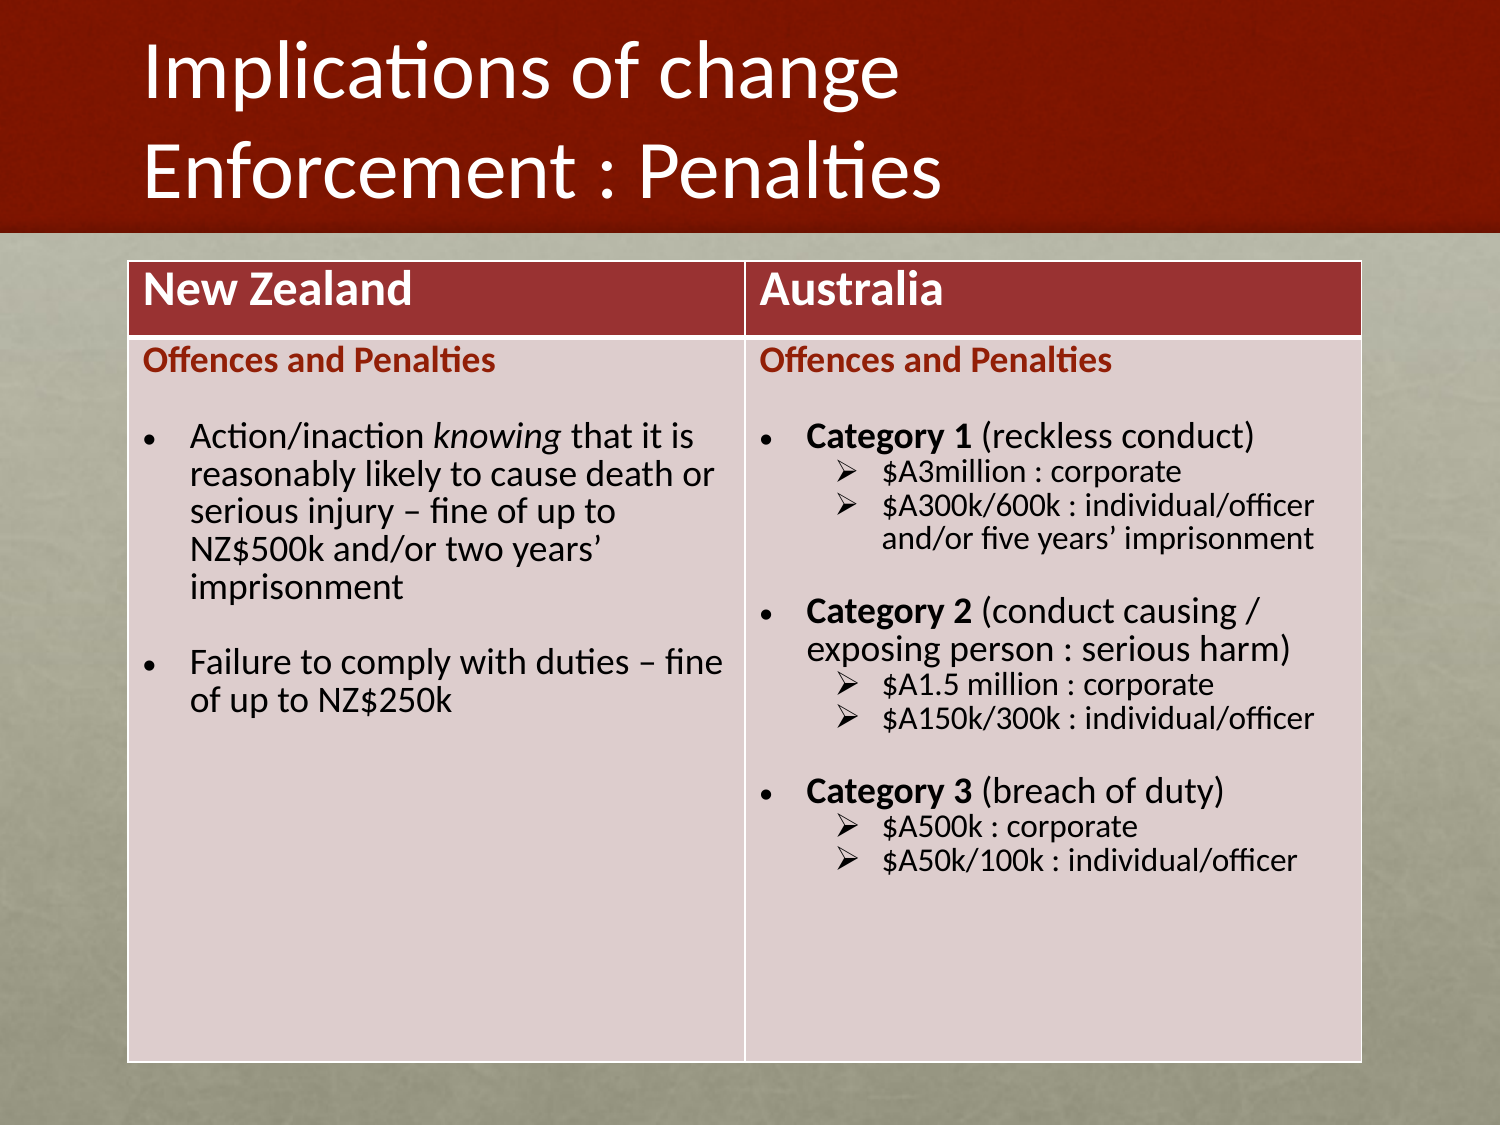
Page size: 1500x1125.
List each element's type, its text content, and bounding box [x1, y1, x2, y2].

table_header New Zealand [129, 262, 744, 335]
table_header Australia [746, 262, 1361, 335]
table_cell Offences and Penalties Action/inaction knowing that it is reasonably likely to cause death or serious injury – fine of up to NZ$500k and/or two years’ imprisonment Failure to comply with duties – fine of up to NZ$250k [129, 340, 744, 1061]
title Implications of change Enforcement : Penalties [127, 10, 1372, 221]
table_cell Offences and Penalties Category 1 (reckless conduct) $A3million : corporate $A300k/600k : individual/officer and/or five years’ imprisonment Category 2 (conduct causing / exposing person : serious harm) $A1.5 million : corporate $A150k/300k : individual/officer Category 3 (breach of duty) $A500k : corporate $A50k/100k : individual/officer [746, 340, 1361, 1061]
picture [0, 214, 1500, 1125]
